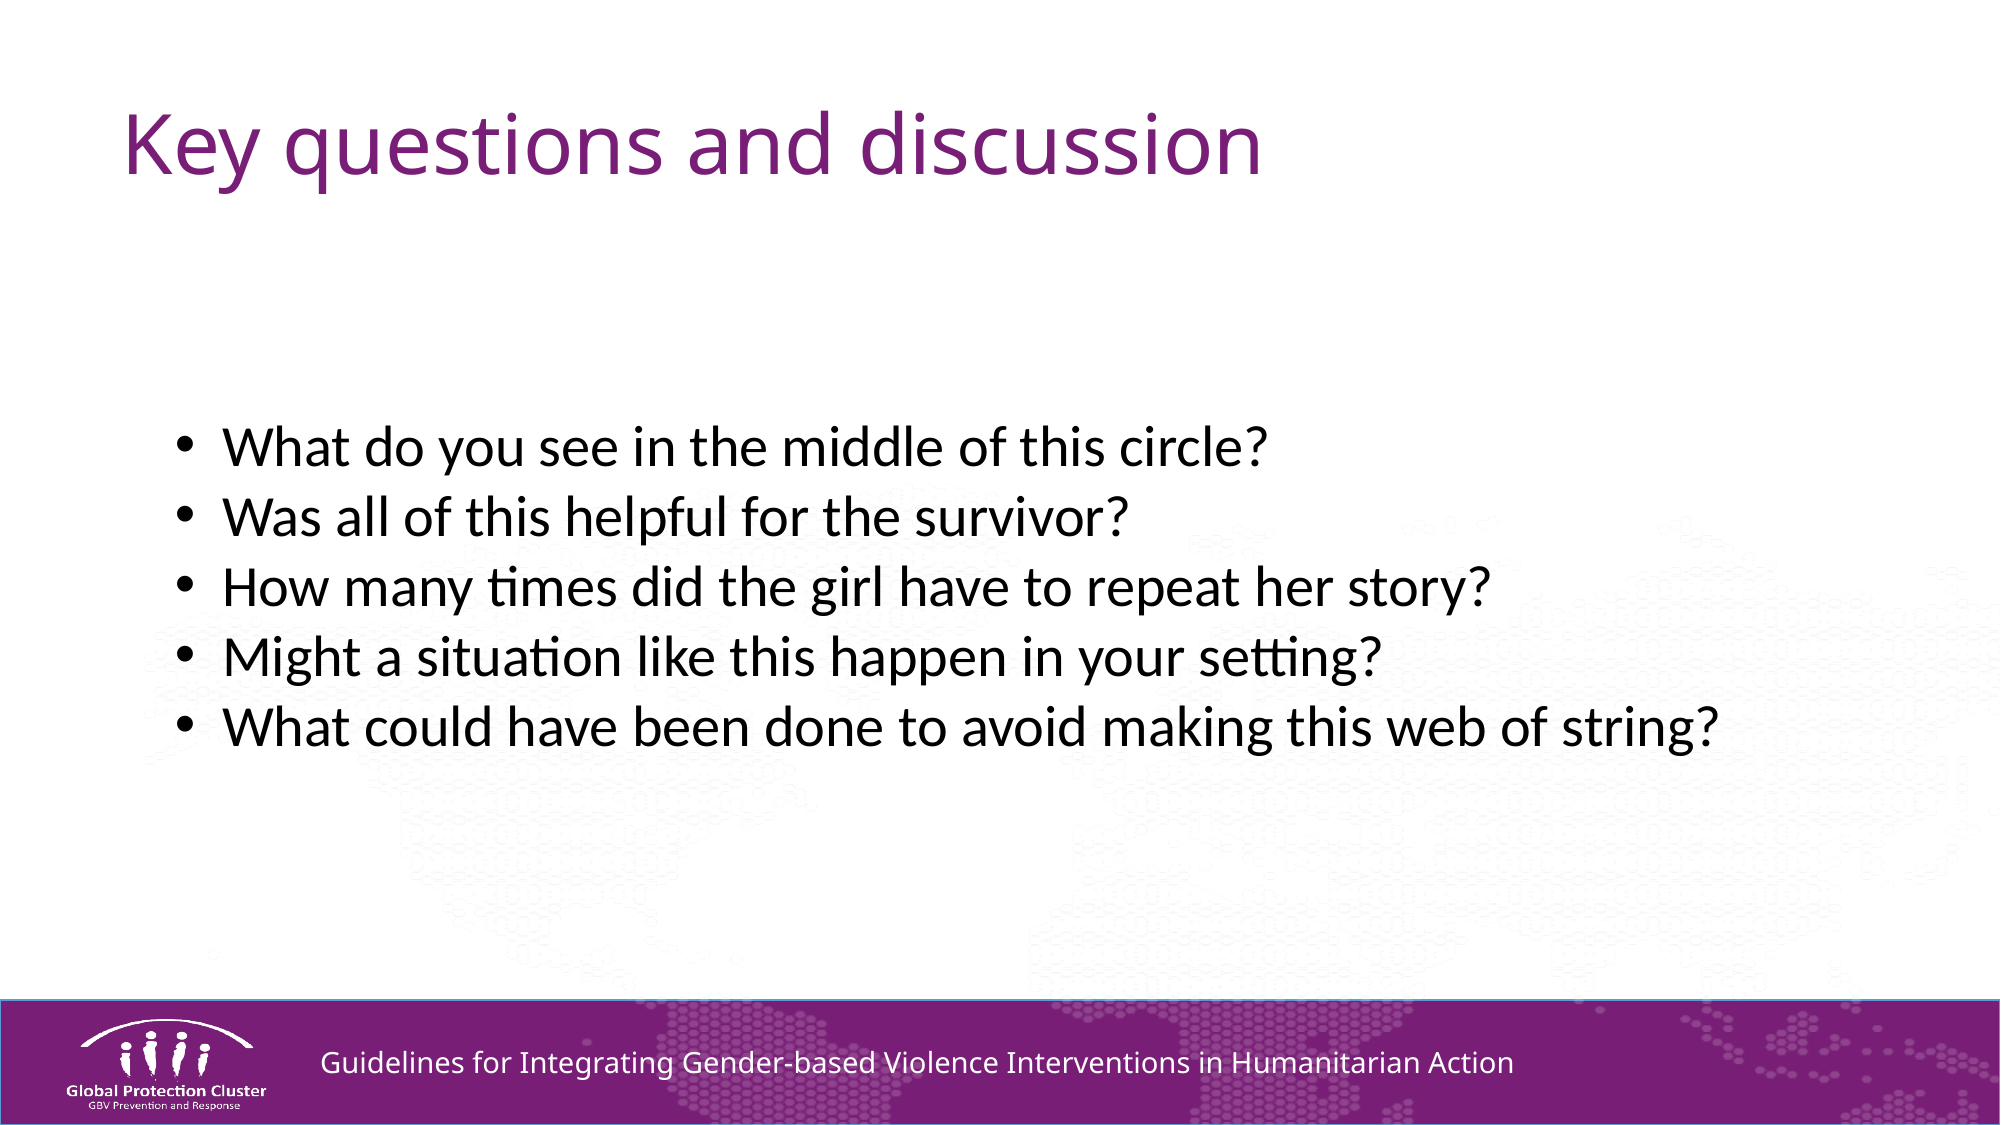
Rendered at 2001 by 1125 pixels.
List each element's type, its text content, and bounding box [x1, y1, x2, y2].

picture [56, 254, 2001, 1125]
title Key questions and discussion [106, 94, 1350, 228]
text_box What do you see in the middle of this circle? Was all of this helpful for the survivor? How many times did the girl have to repeat her story? Might a situation like this happen in your setting? What could have been done to avoid making this web of string? [160, 400, 1892, 766]
